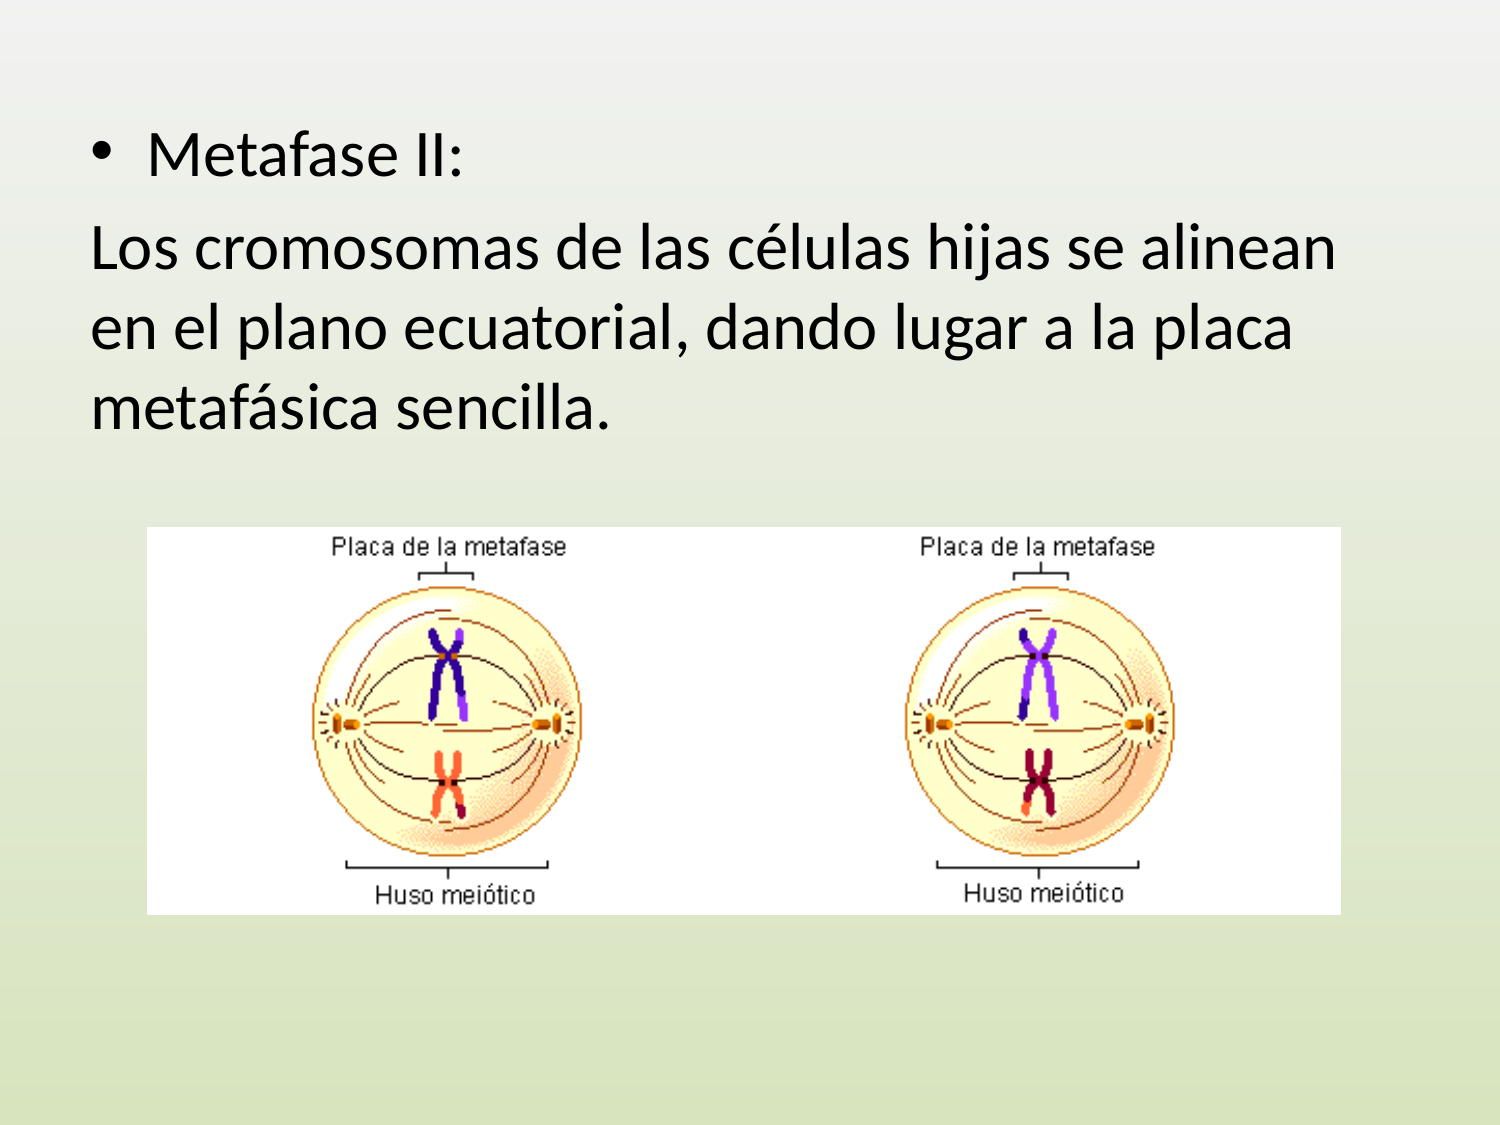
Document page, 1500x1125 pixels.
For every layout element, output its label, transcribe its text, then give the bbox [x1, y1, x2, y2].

list Metafase II: Los cromosomas de las células hijas se alinean en el plano ecuatorial, dando lugar a la placa metafásica sencilla. [75, 101, 1425, 1005]
picture [147, 526, 1341, 915]
